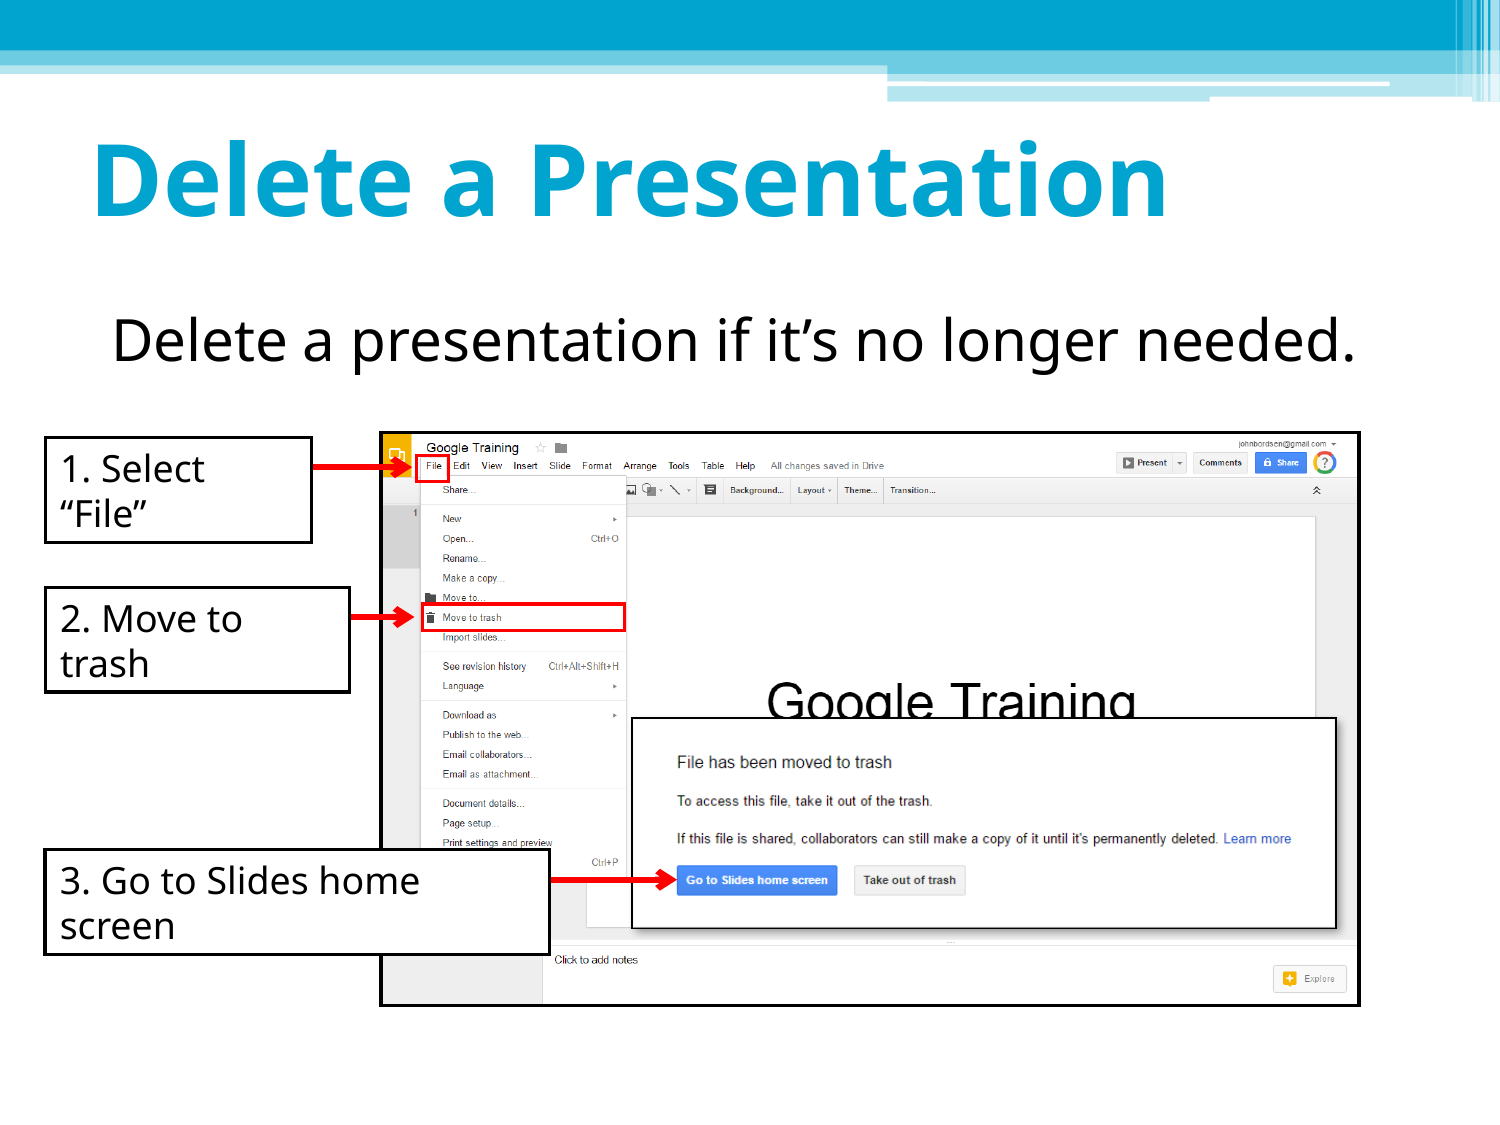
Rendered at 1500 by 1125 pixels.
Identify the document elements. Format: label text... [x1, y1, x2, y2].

picture [382, 433, 1358, 1004]
text_box 3. Go to Slides home screen [44, 849, 382, 955]
text_box 2. Move to trash [45, 587, 350, 692]
list Delete a presentation if it’s no longer needed. [75, 296, 1418, 921]
text_box 1. Select “File” [45, 437, 312, 543]
title Delete a Presentation [75, 90, 1500, 263]
